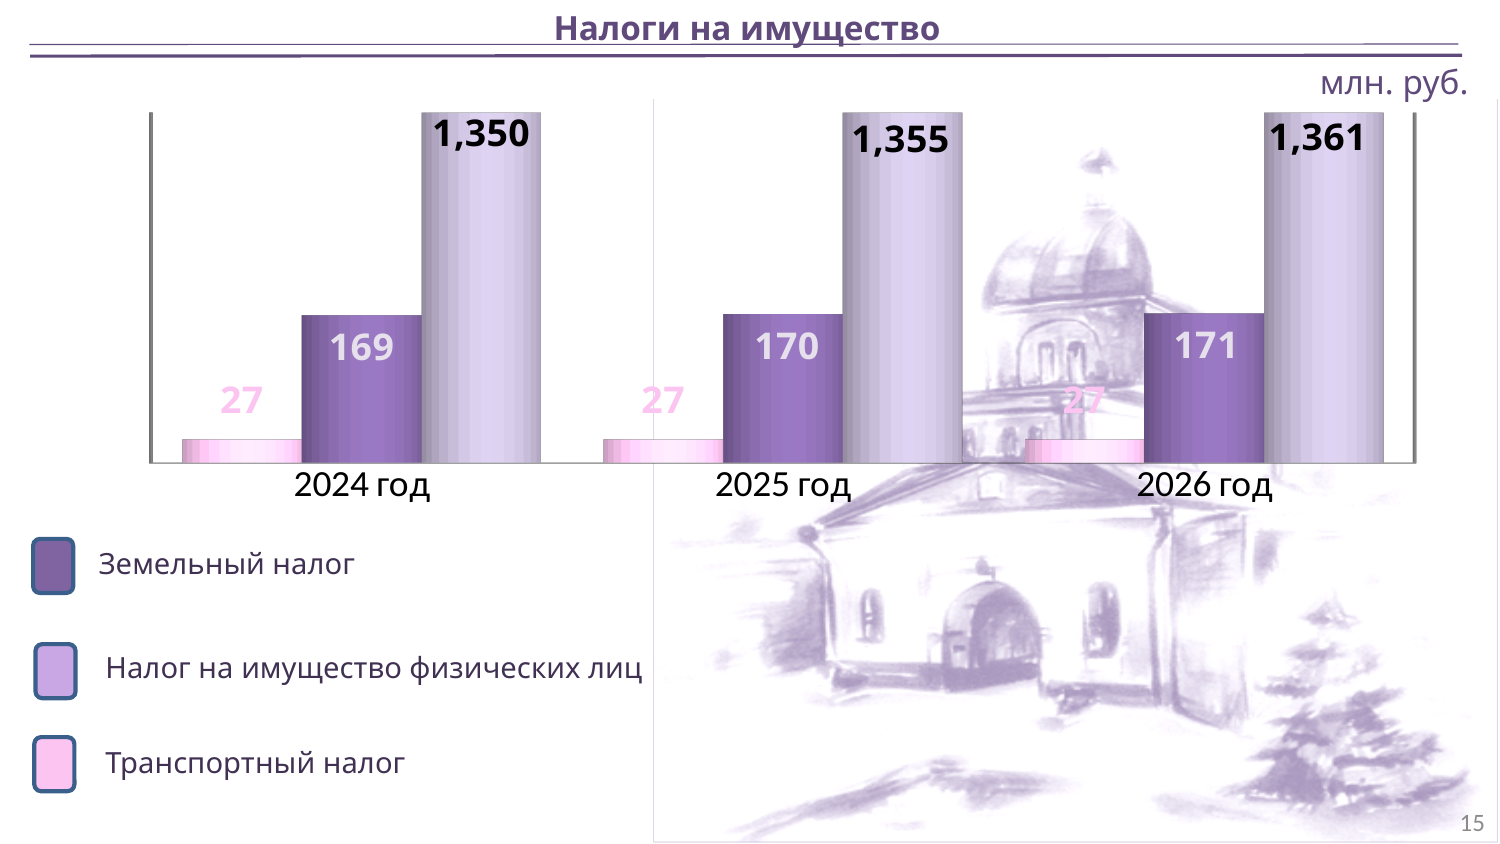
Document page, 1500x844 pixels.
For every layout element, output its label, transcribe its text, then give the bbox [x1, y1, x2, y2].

text_box Налог на имущество физических лиц [90, 641, 646, 692]
text_box млн. руб. [1307, 54, 1500, 98]
text_box Налоги на имущество [527, 0, 956, 42]
text_box [33, 642, 78, 701]
picture [651, 99, 1500, 844]
chart [107, 105, 1450, 523]
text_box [29, 43, 1463, 57]
text_box Транспортный налог [90, 737, 646, 787]
text_box Земельный налог [83, 537, 646, 588]
text_box [32, 735, 77, 794]
text_box [31, 536, 76, 596]
